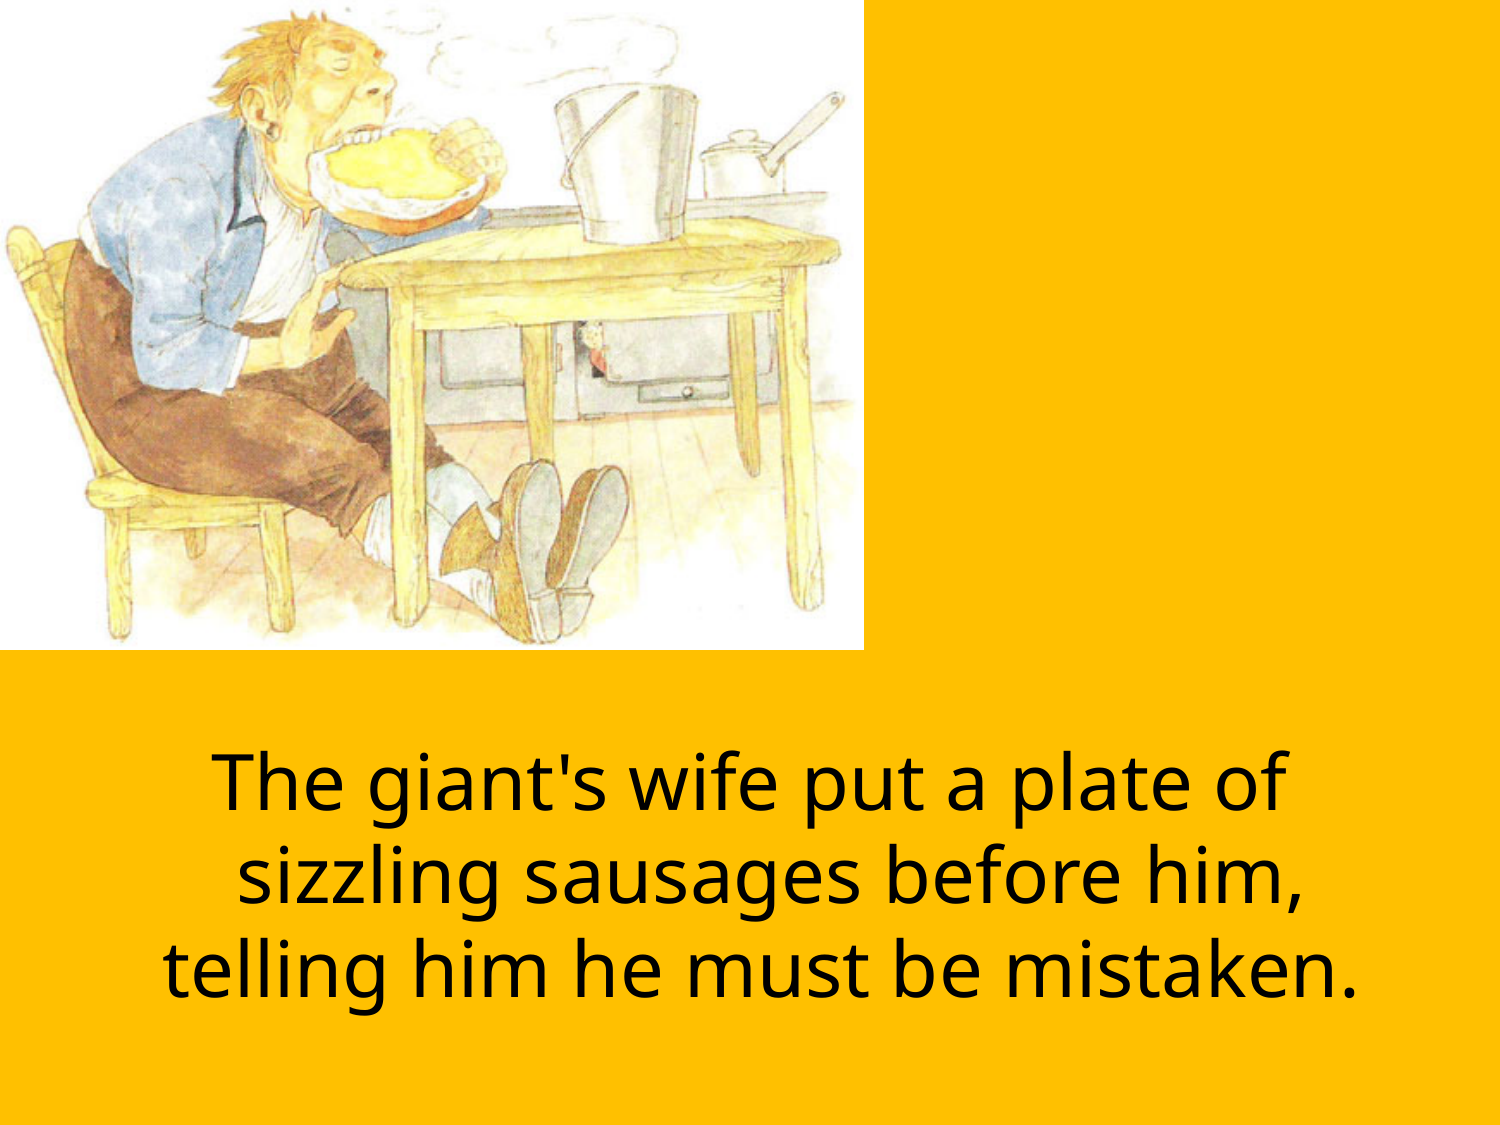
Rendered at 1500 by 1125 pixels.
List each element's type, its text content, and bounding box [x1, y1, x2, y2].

list The giant's wife put a plate of sizzling sausages before him, telling him he must be mistaken. [75, 725, 1425, 1088]
picture [0, 0, 864, 651]
